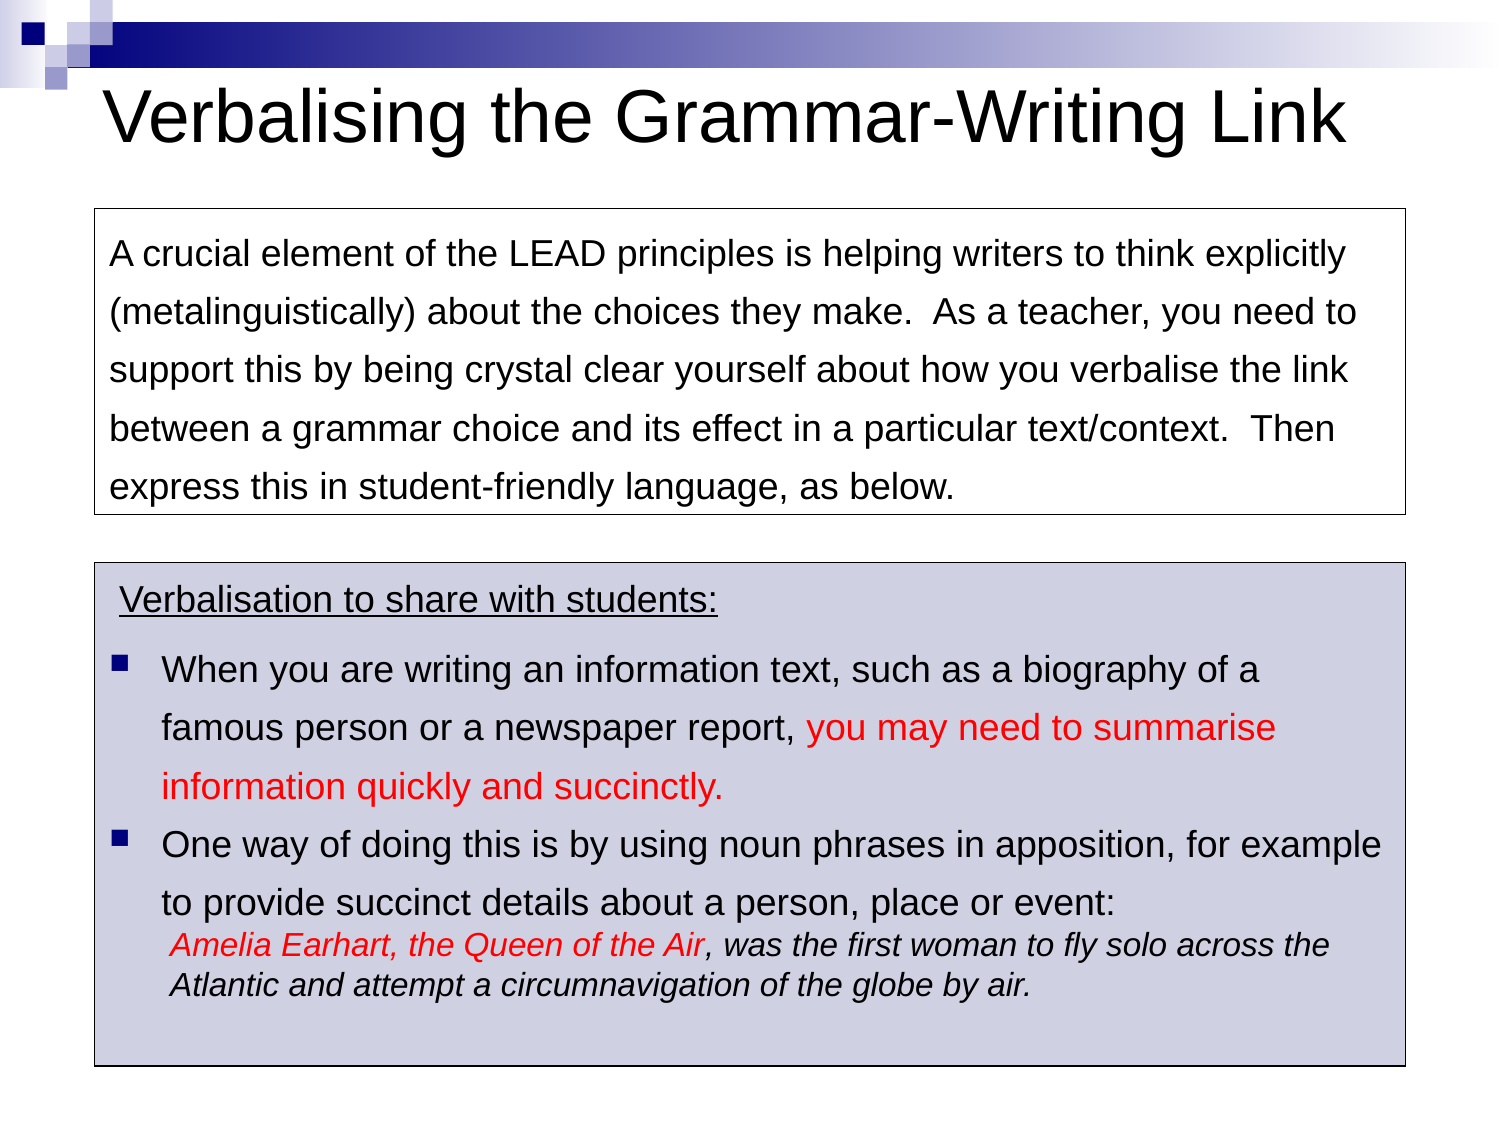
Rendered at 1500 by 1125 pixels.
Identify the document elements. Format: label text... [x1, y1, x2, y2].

title Verbalising the Grammar-Writing Link [86, 0, 1495, 226]
list Verbalisation to share with students: When you are writing an information text, such as a biography of a famous person or a newspaper report, you may need to summarise information quickly and succinctly. One way of doing this is by using noun phrases in apposition, for example to provide succinct details about a person, place or event: Amelia Earhart, the Queen of the Air, was the first woman to fly solo across the Atlantic and attempt a circumnavigation of the globe by air. [94, 562, 1406, 1067]
text_box A crucial element of the LEAD principles is helping writers to think explicitly (metalinguistically) about the choices they make. As a teacher, you need to support this by being crystal clear yourself about how you verbalise the link between a grammar choice and its effect in a particular text/context. Then express this in student-friendly language, as below. [94, 208, 1406, 515]
